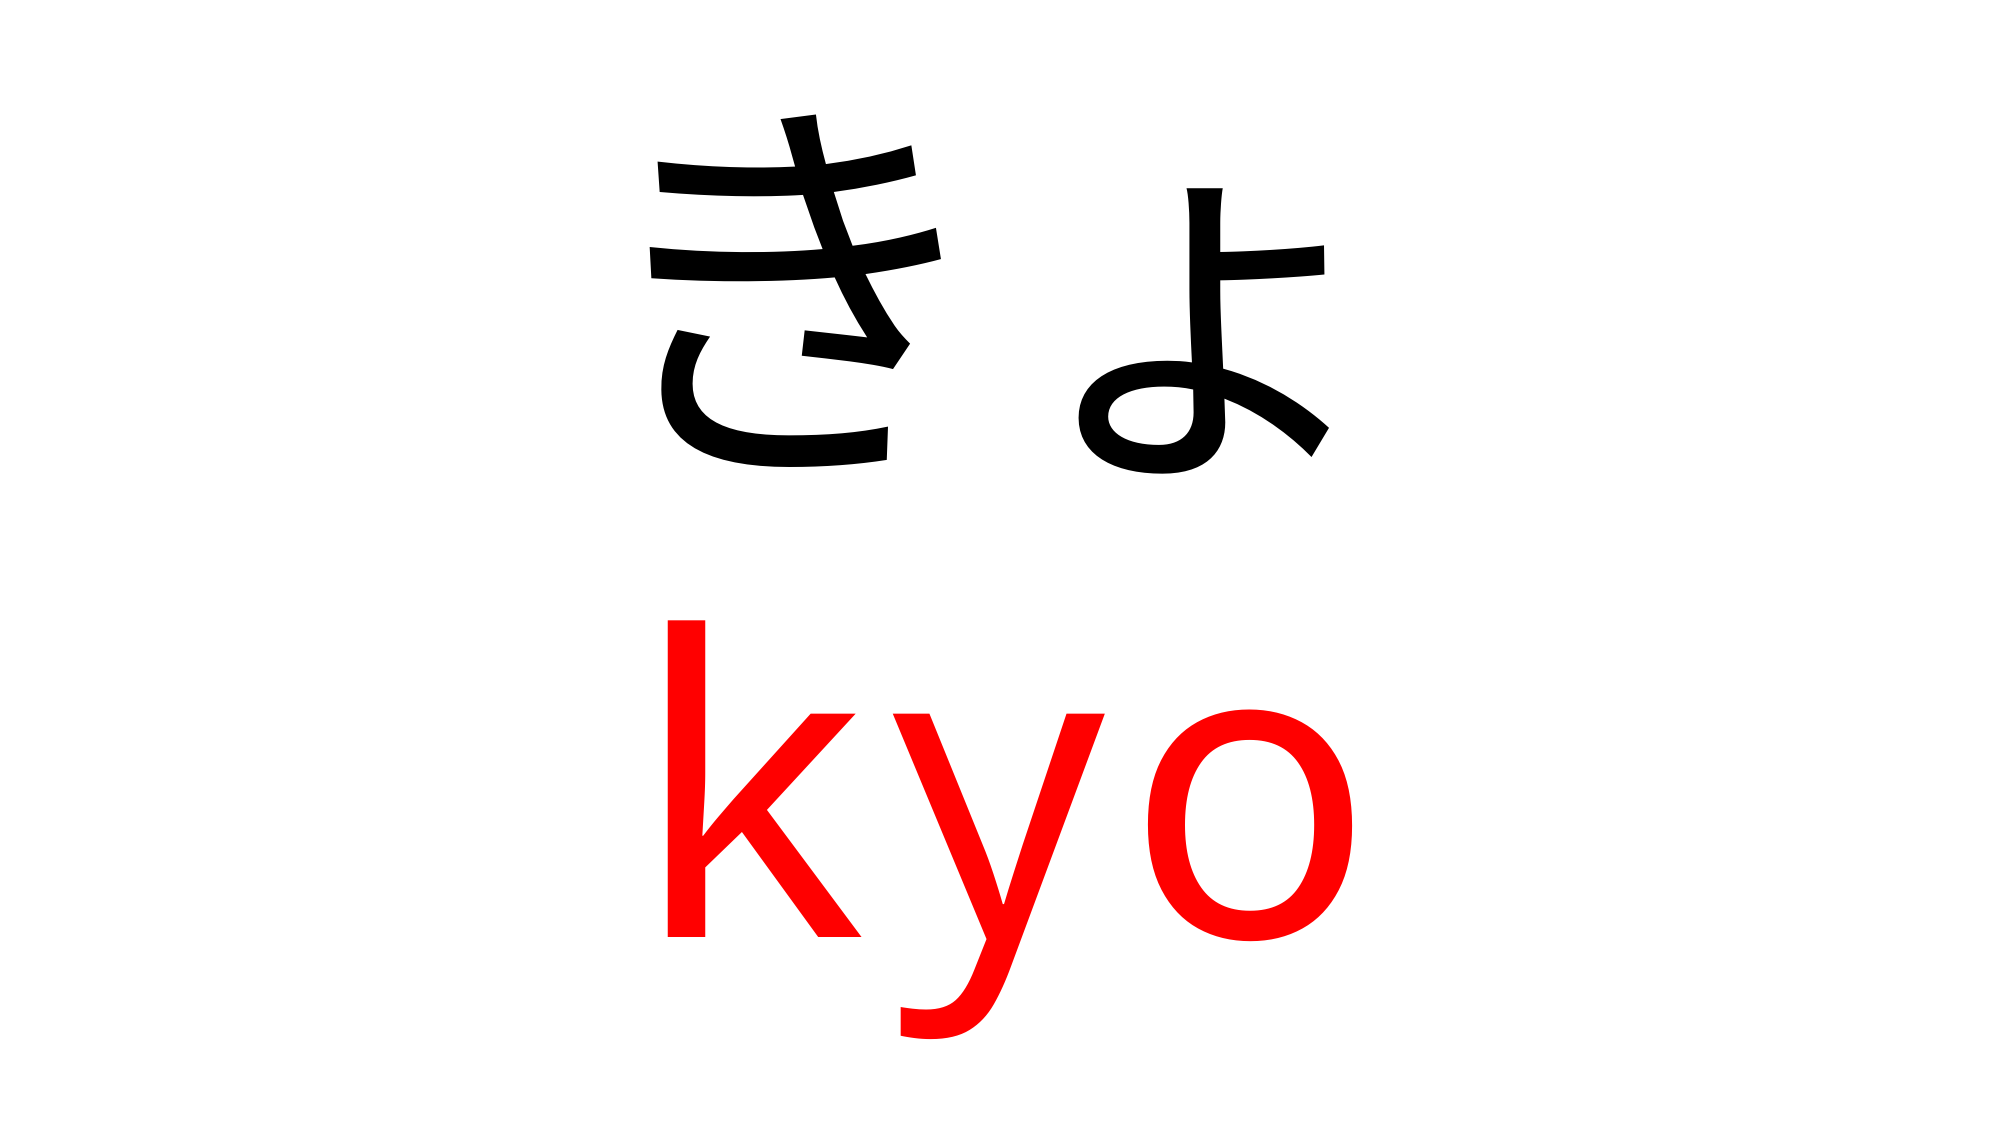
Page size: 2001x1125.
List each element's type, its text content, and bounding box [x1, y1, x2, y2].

text_box kyo [249, 562, 1750, 1036]
title きょ [249, 71, 1750, 545]
